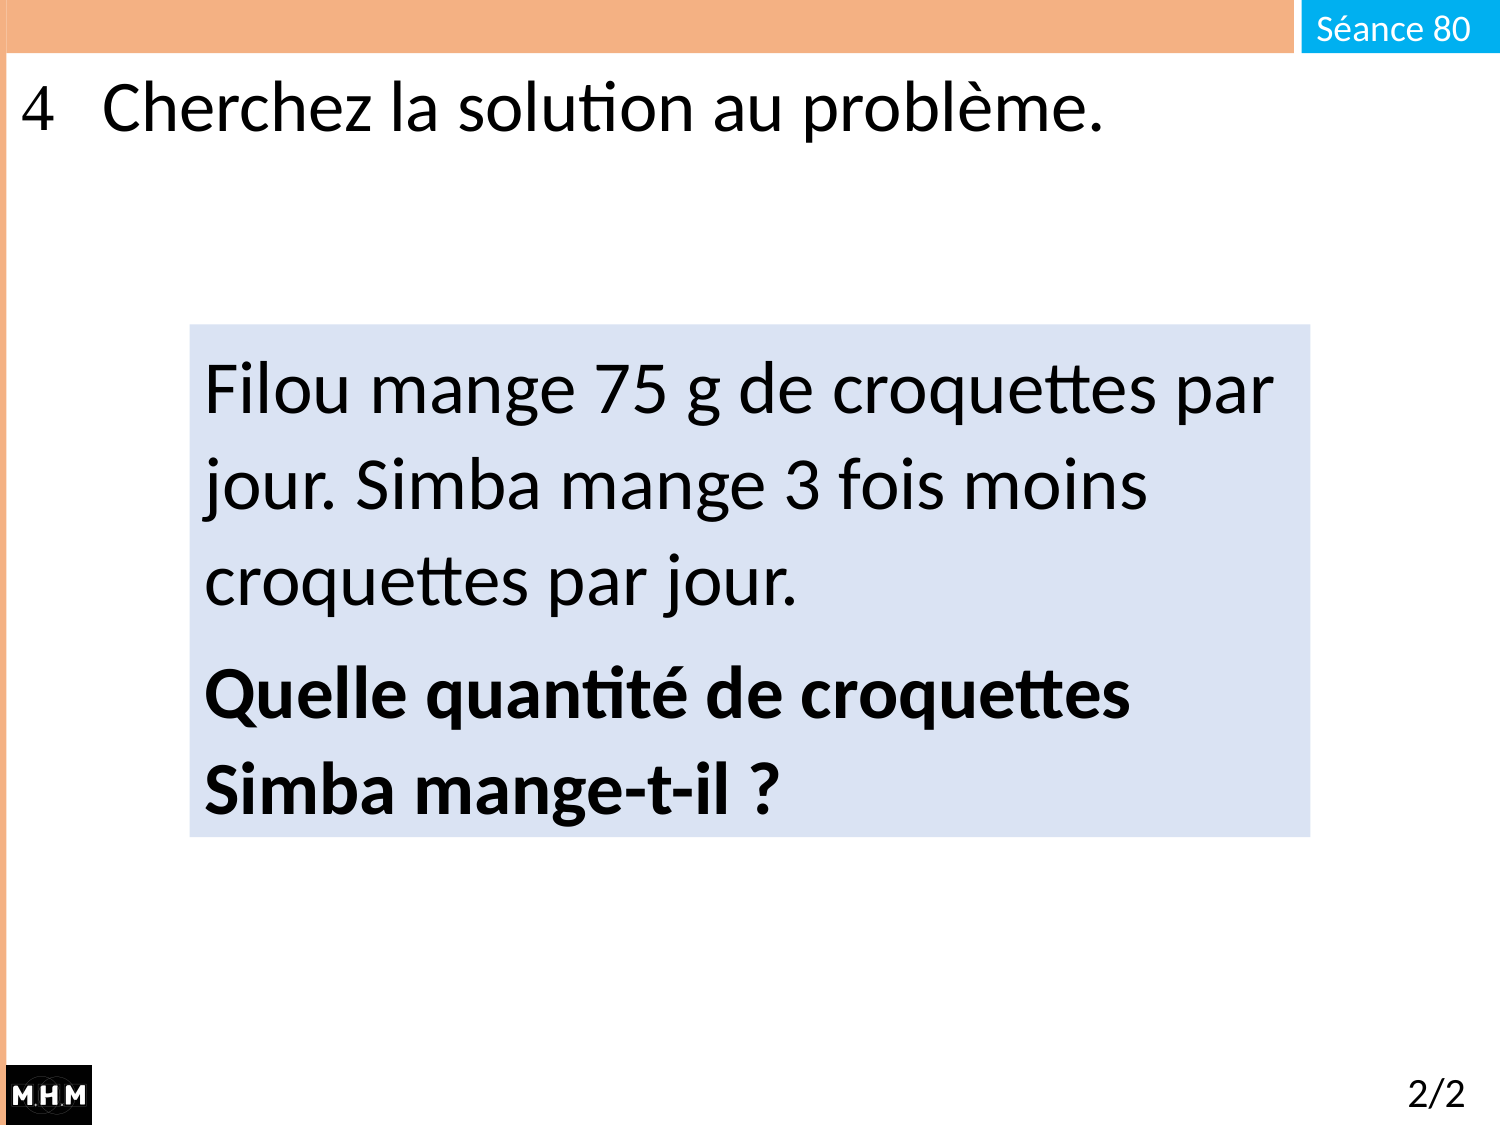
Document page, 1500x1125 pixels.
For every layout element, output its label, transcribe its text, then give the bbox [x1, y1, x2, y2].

title Cherchez la solution au problème. [87, 32, 1382, 158]
text_box Filou mange 75 g de croquettes par jour. Simba mange 3 fois moins croquettes par jour. Quelle quantité de croquettes Simba mange-t-il ? [189, 324, 1311, 838]
picture [6, 1065, 92, 1125]
list 2/2 [1373, 1064, 1500, 1125]
